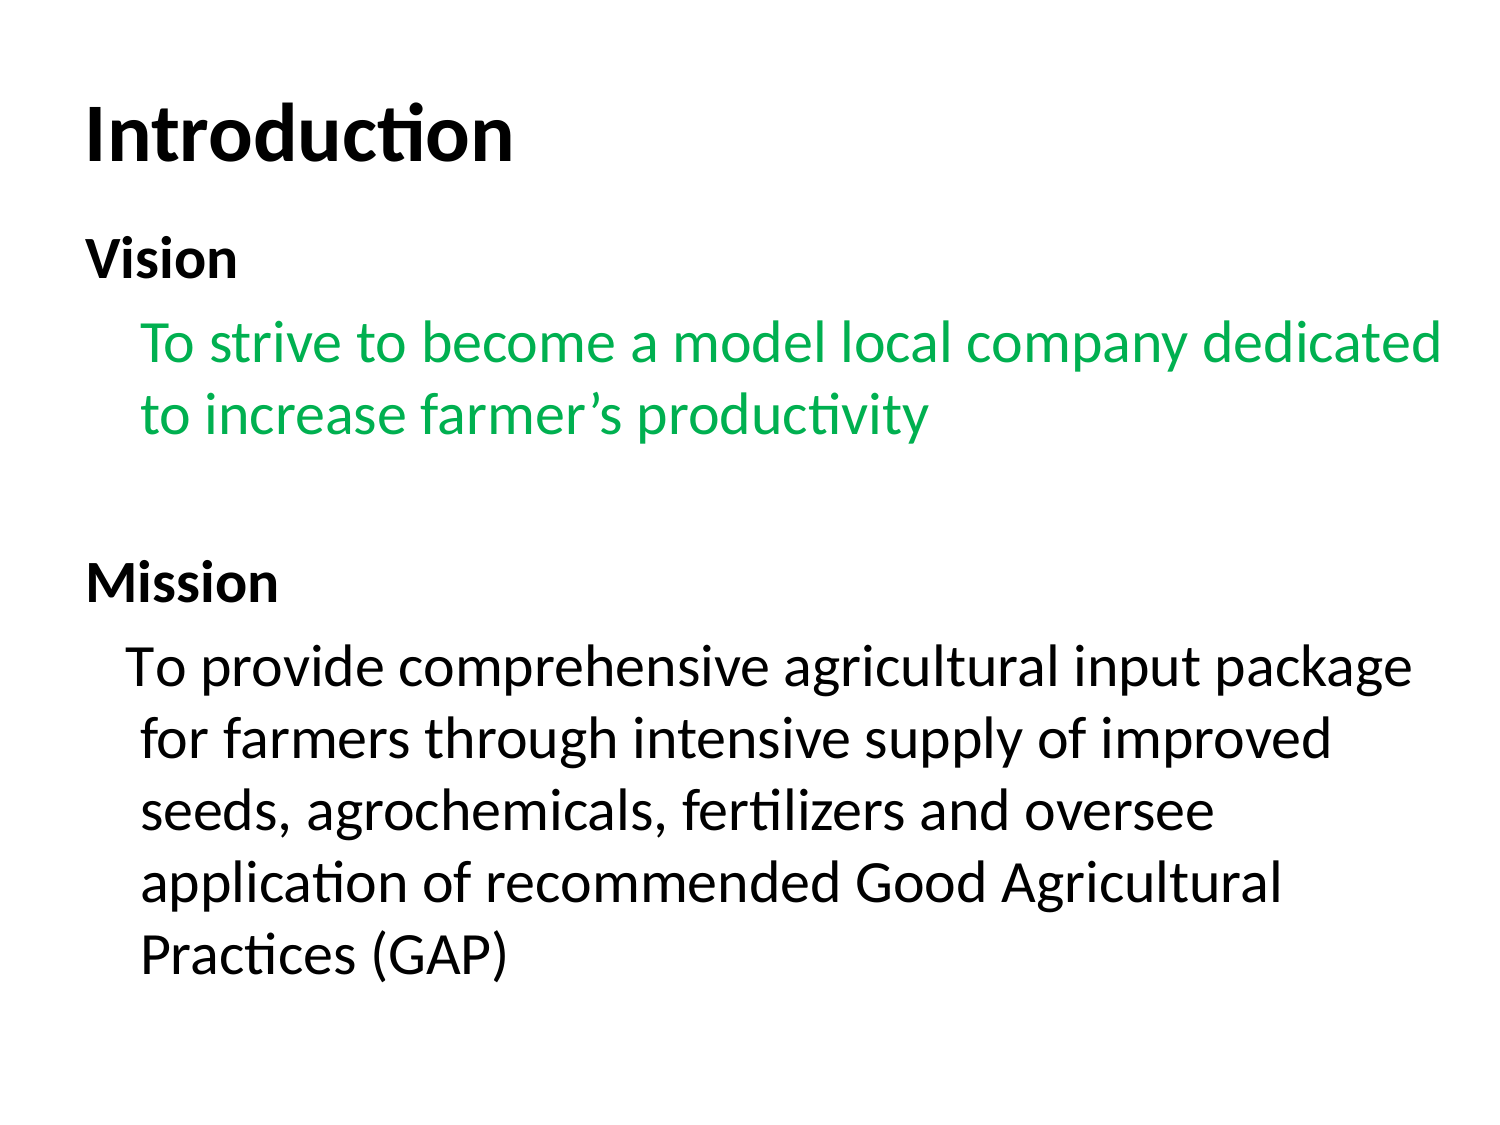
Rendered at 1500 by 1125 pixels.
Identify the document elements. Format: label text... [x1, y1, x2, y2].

list Vision To strive to become a model local company dedicated to increase farmer’s productivity Mission To provide comprehensive agricultural input package for farmers through intensive supply of improved seeds, agrochemicals, fertilizers and oversee application of recommended Good Agricultural Practices (GAP) [70, 210, 1468, 1084]
text_box Introduction [70, 70, 1137, 186]
